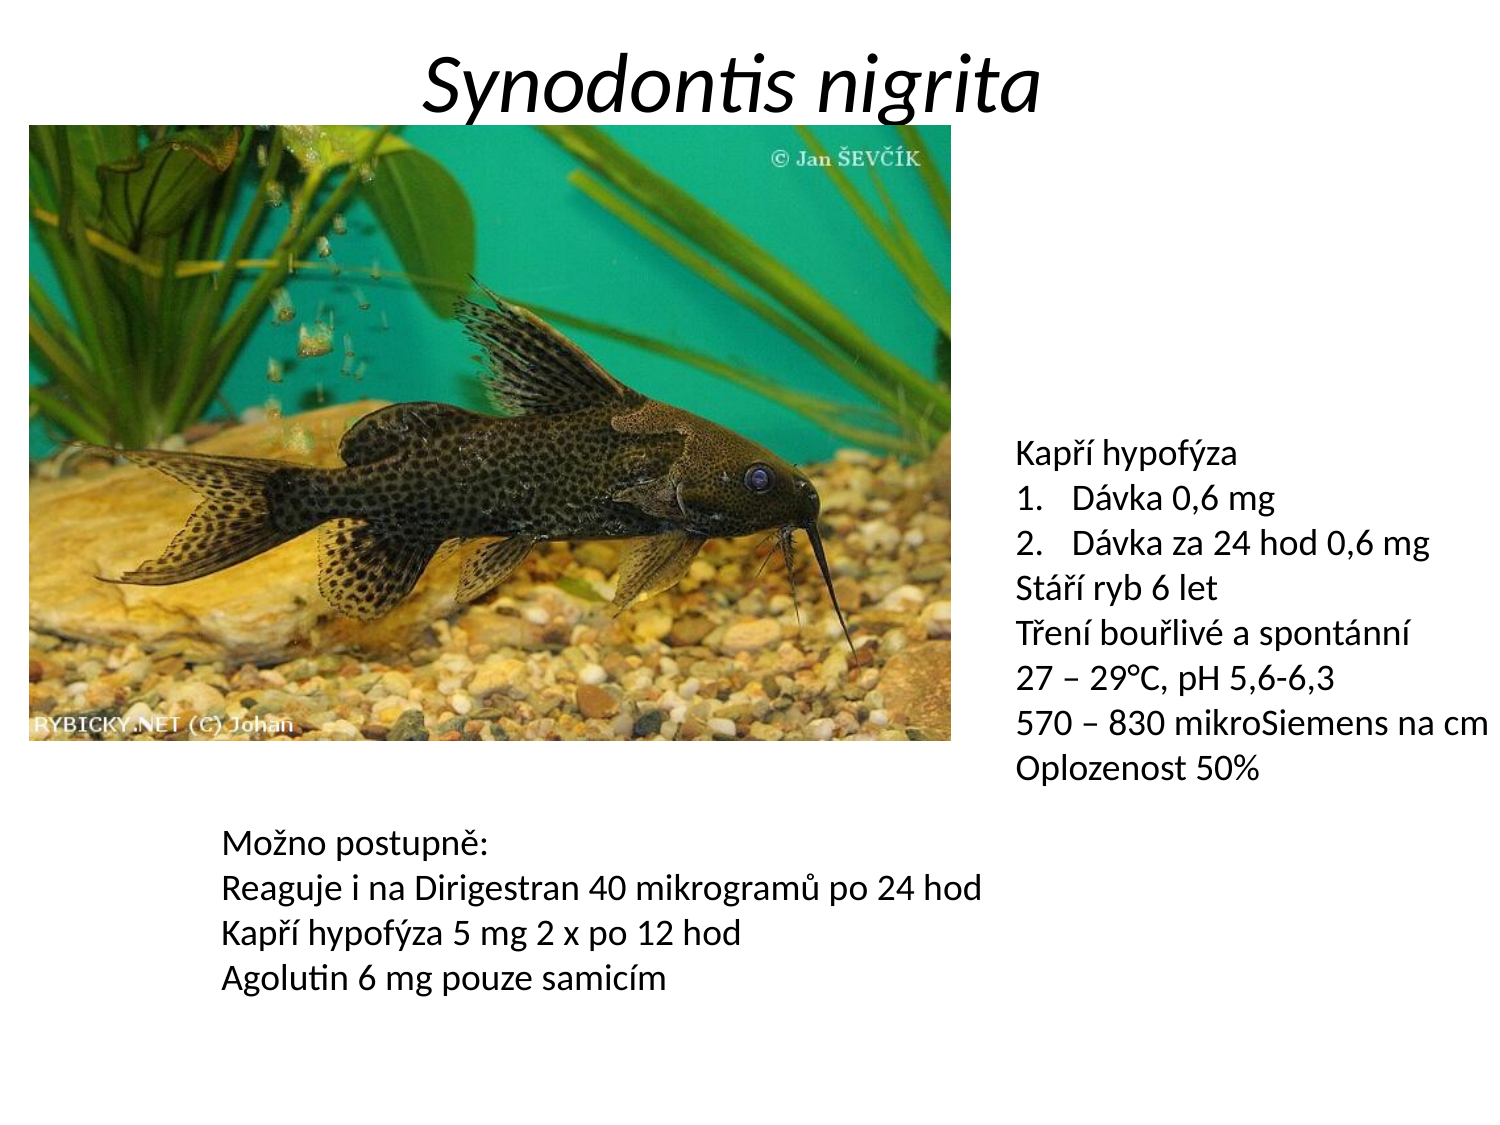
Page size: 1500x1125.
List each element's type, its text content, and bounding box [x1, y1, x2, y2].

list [29, 125, 951, 741]
text_box Možno postupně: Reaguje i na Dirigestran 40 mikrogramů po 24 hod Kapří hypofýza 5 mg 2 x po 12 hod Agolutin 6 mg pouze samicím [206, 810, 1046, 1006]
title Synodontis nigrita [41, 19, 1425, 138]
text_box Kapří hypofýza Dávka 0,6 mg Dávka za 24 hod 0,6 mg Stáří ryb 6 let Tření bouřlivé a spontánní 27 – 29°C, pH 5,6-6,3 570 – 830 mikroSiemens na cm Oplozenost 50% [1000, 420, 1500, 796]
